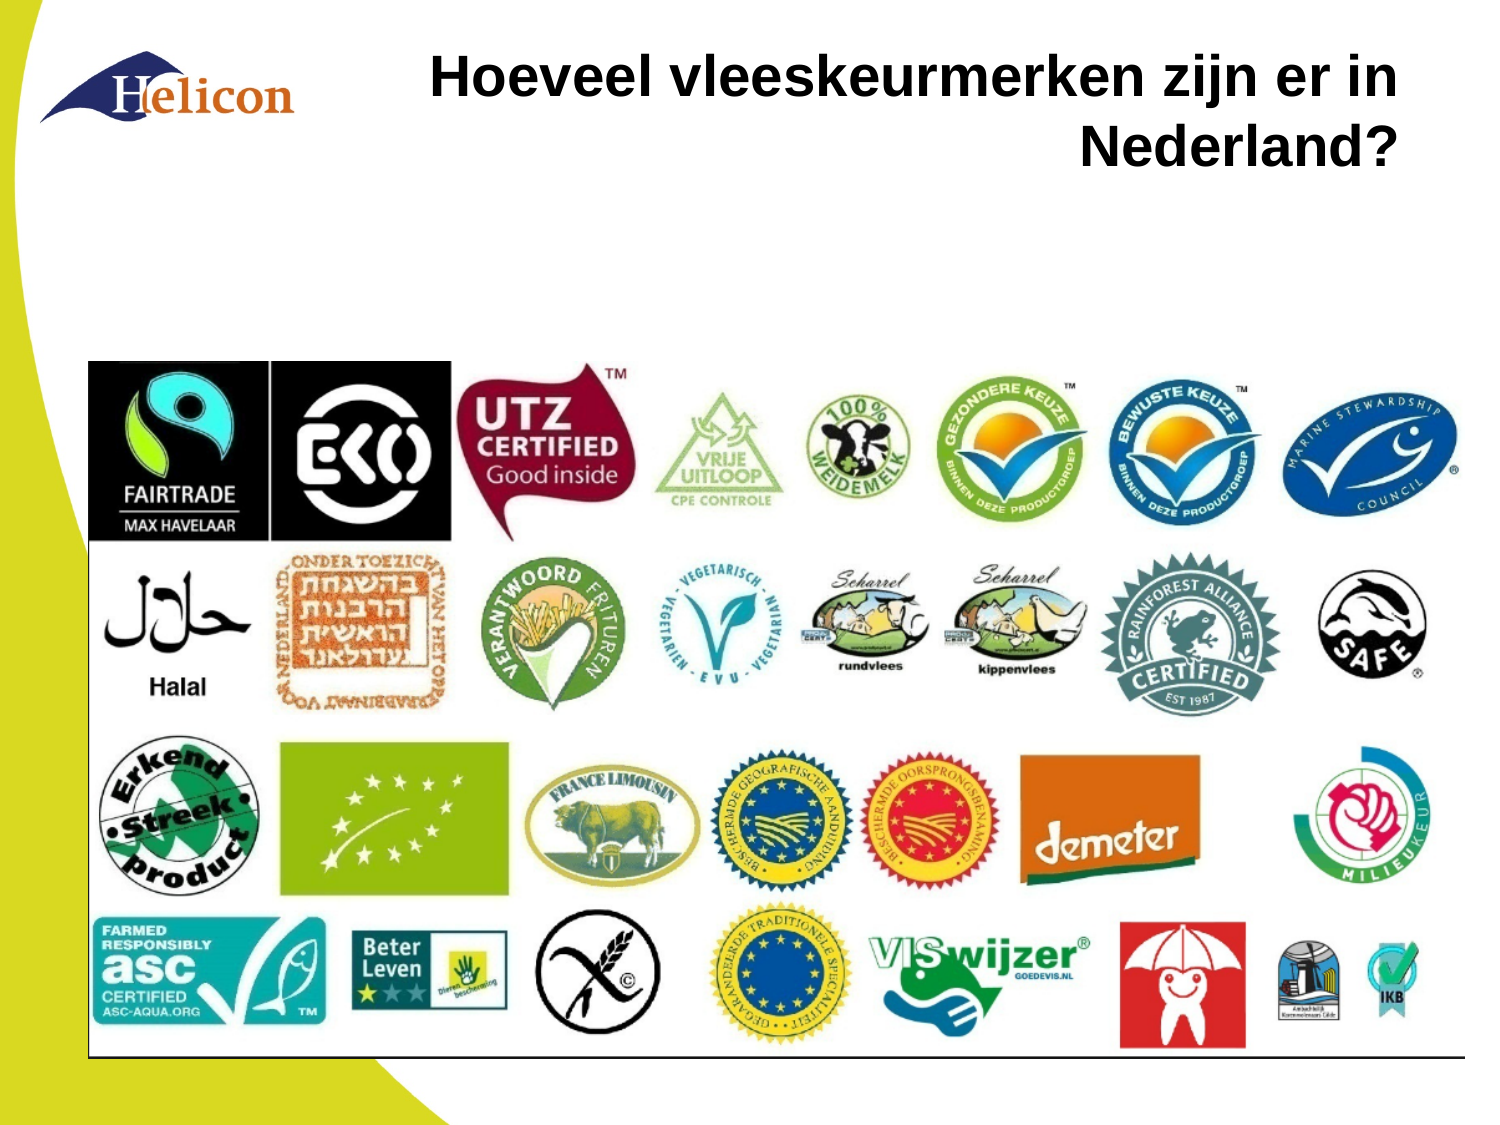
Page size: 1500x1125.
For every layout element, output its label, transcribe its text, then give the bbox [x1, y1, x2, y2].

picture [0, 0, 1500, 1125]
title Hoeveel vleeskeurmerken zijn er in Nederland? [324, 54, 1415, 161]
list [88, 361, 1466, 1059]
